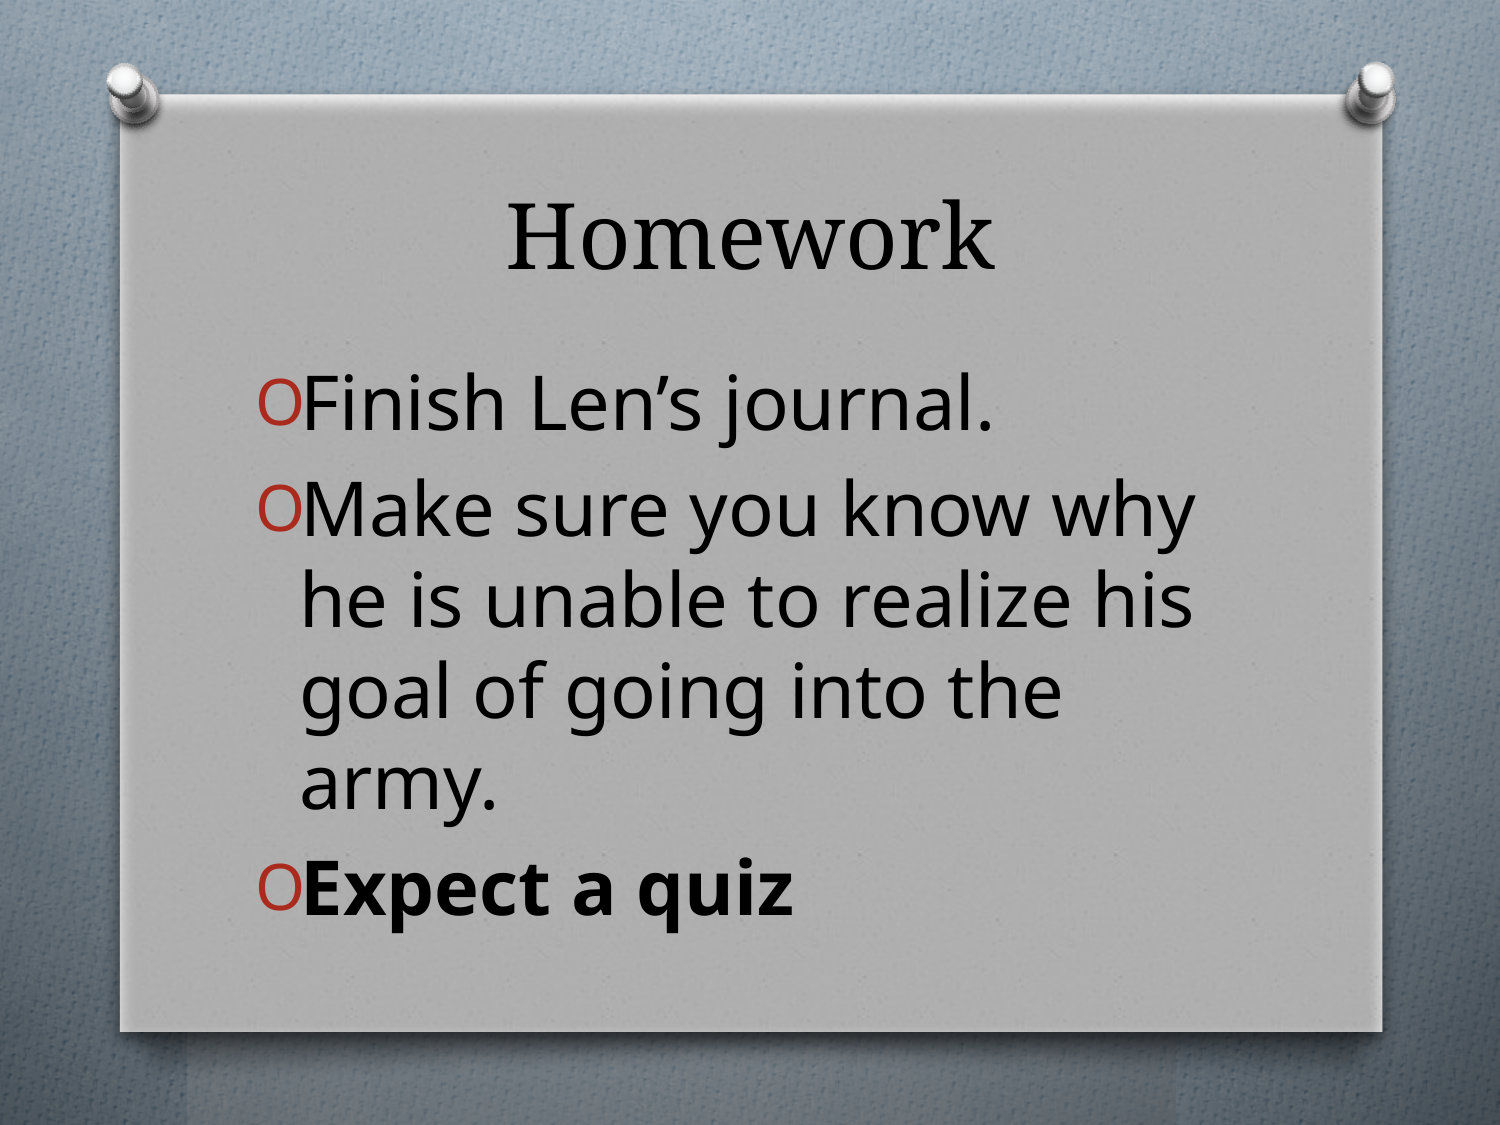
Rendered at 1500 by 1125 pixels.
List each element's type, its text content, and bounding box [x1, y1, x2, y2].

picture [75, 29, 198, 153]
picture [1317, 35, 1439, 156]
list Finish Len’s journal. Make sure you know why he is unable to realize his goal of going into the army. Expect a quiz [240, 347, 1257, 939]
title Homework [179, 134, 1323, 332]
